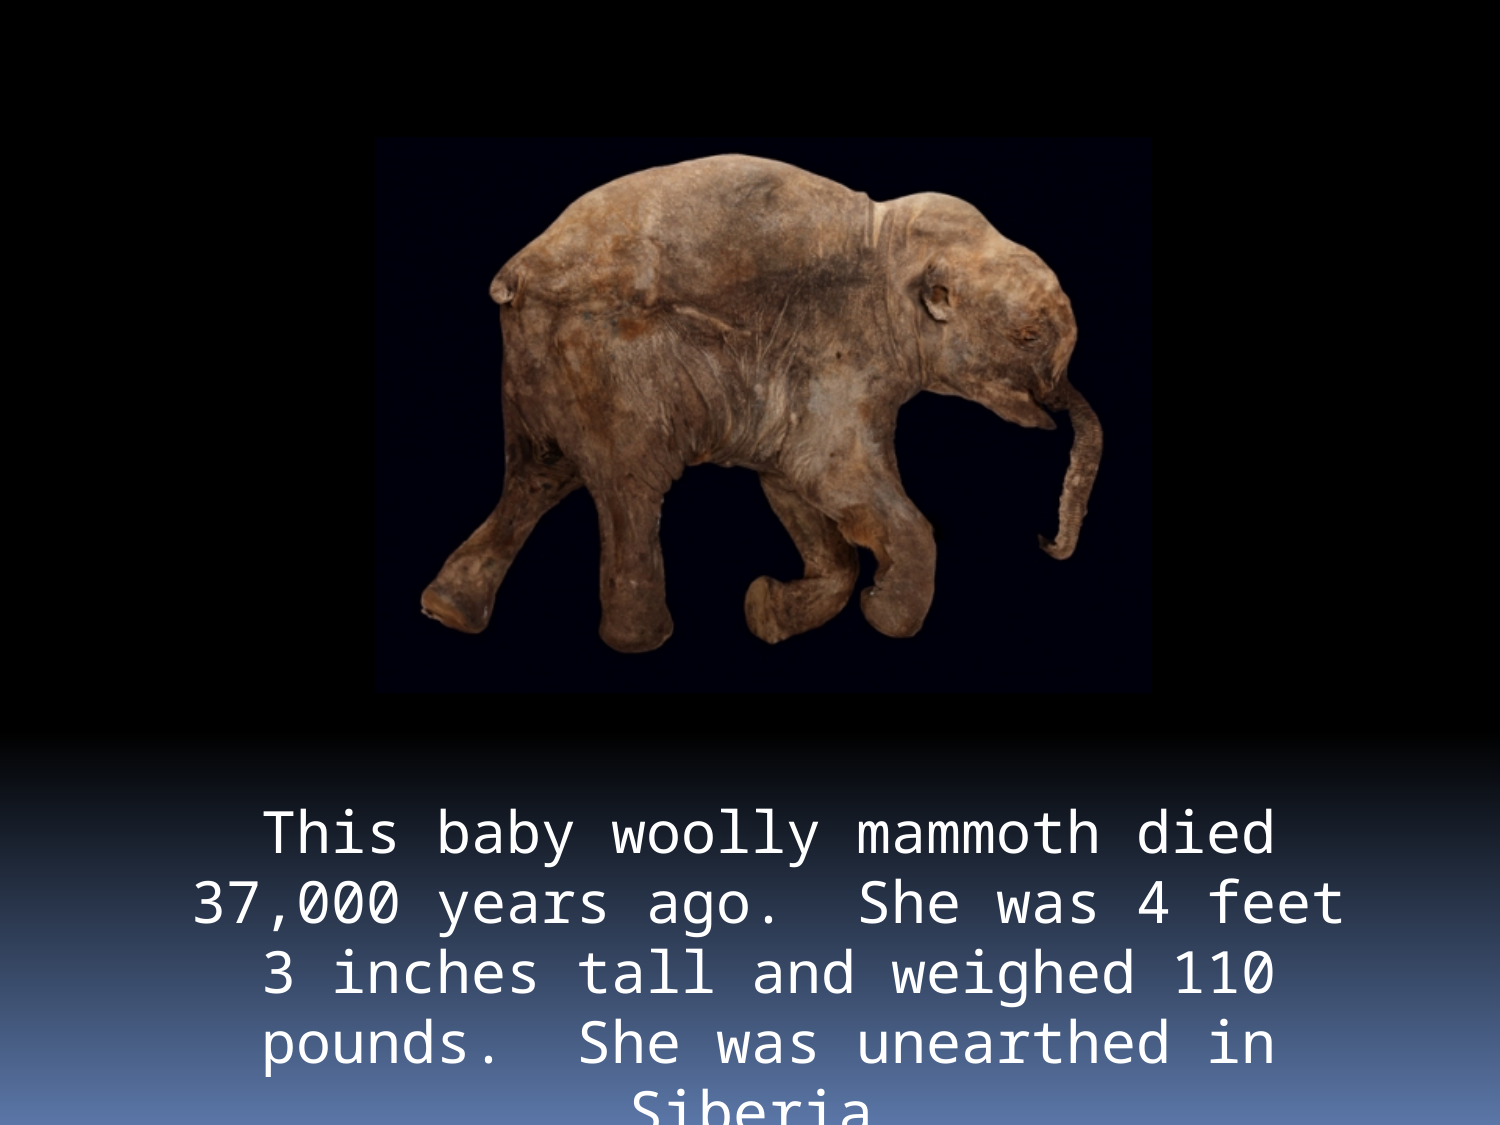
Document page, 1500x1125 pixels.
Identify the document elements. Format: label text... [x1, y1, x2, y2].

text_box This baby woolly mammoth died 37,000 years ago. She was 4 feet 3 inches tall and weighed 110 pounds. She was unearthed in Siberia. [150, 787, 1388, 1125]
picture [374, 137, 1152, 693]
